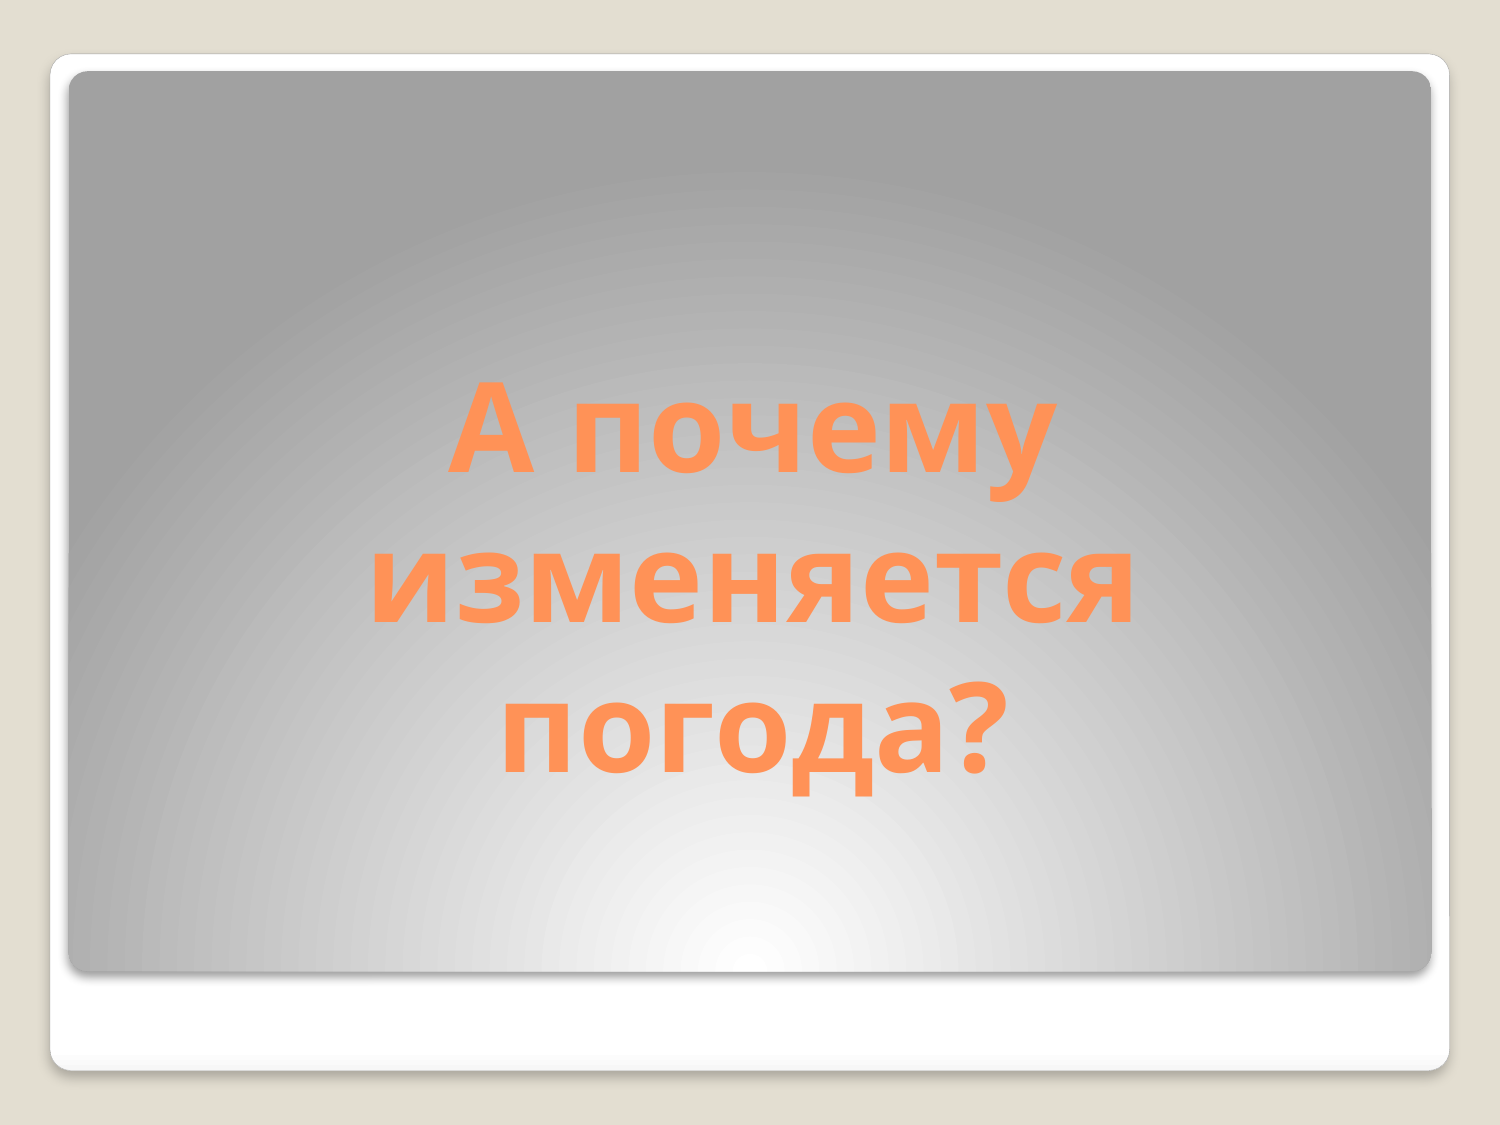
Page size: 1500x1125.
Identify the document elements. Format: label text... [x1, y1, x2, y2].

title А почему изменяется погода? [82, 632, 1425, 806]
